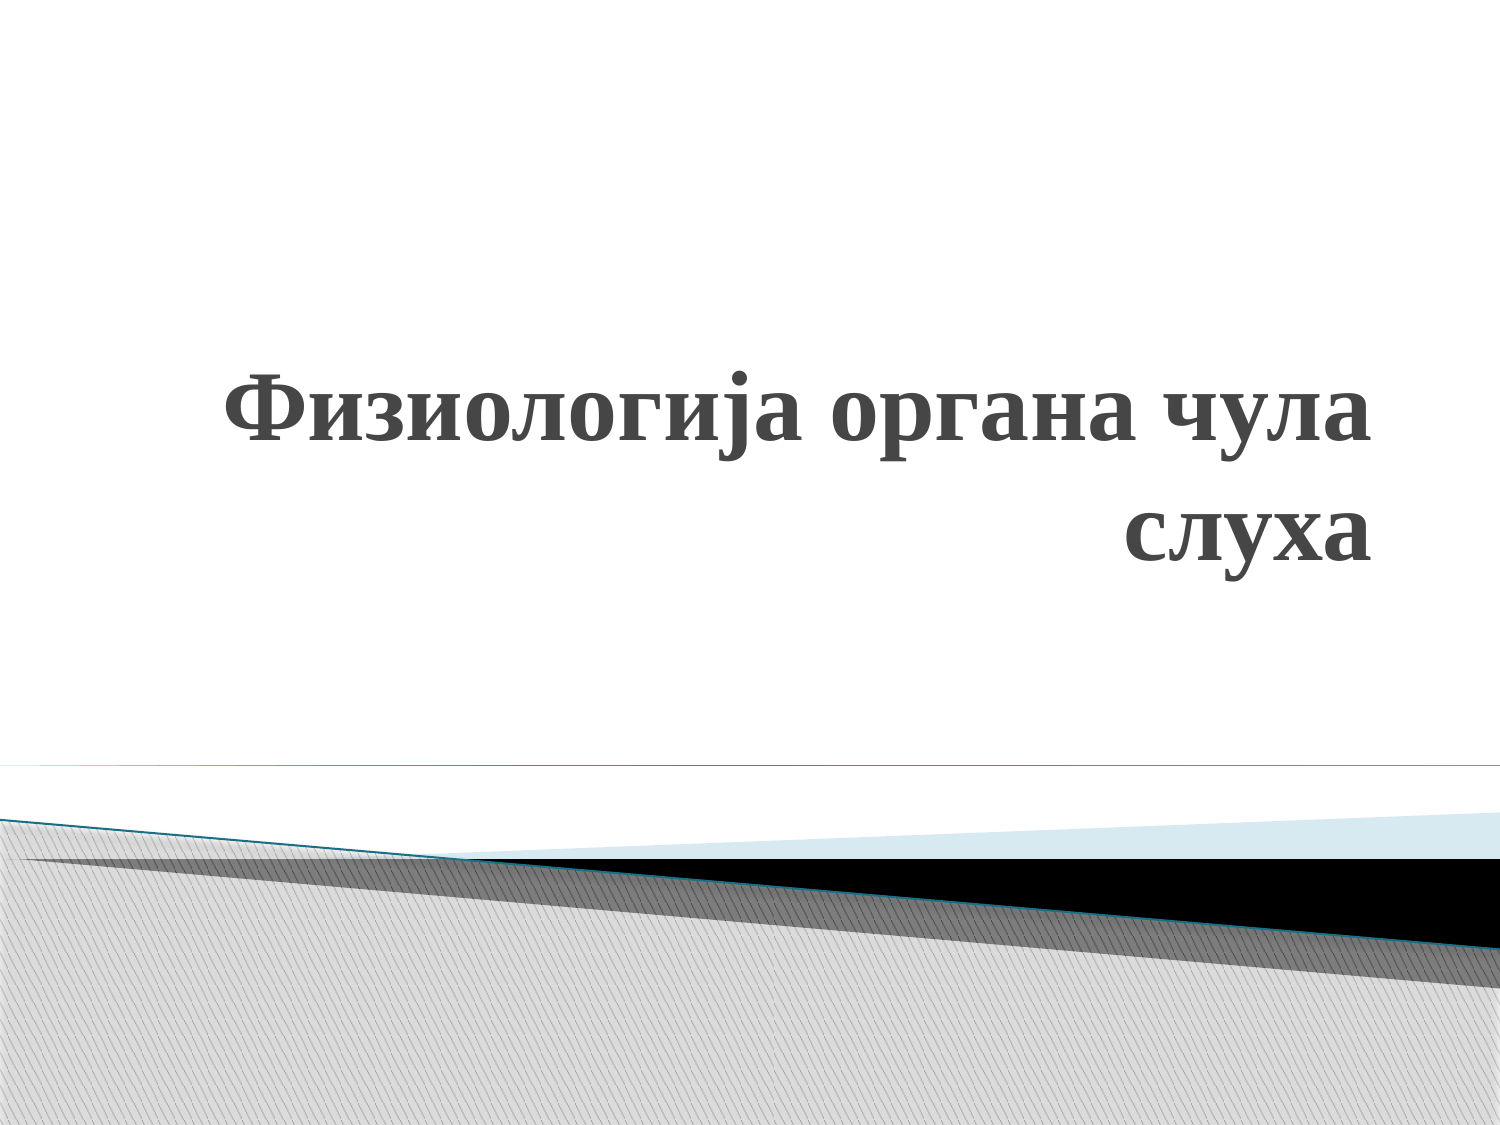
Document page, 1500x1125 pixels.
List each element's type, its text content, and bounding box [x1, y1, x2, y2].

title Физиологија органа чула слуха [112, 287, 1388, 588]
picture [5, 859, 1500, 989]
